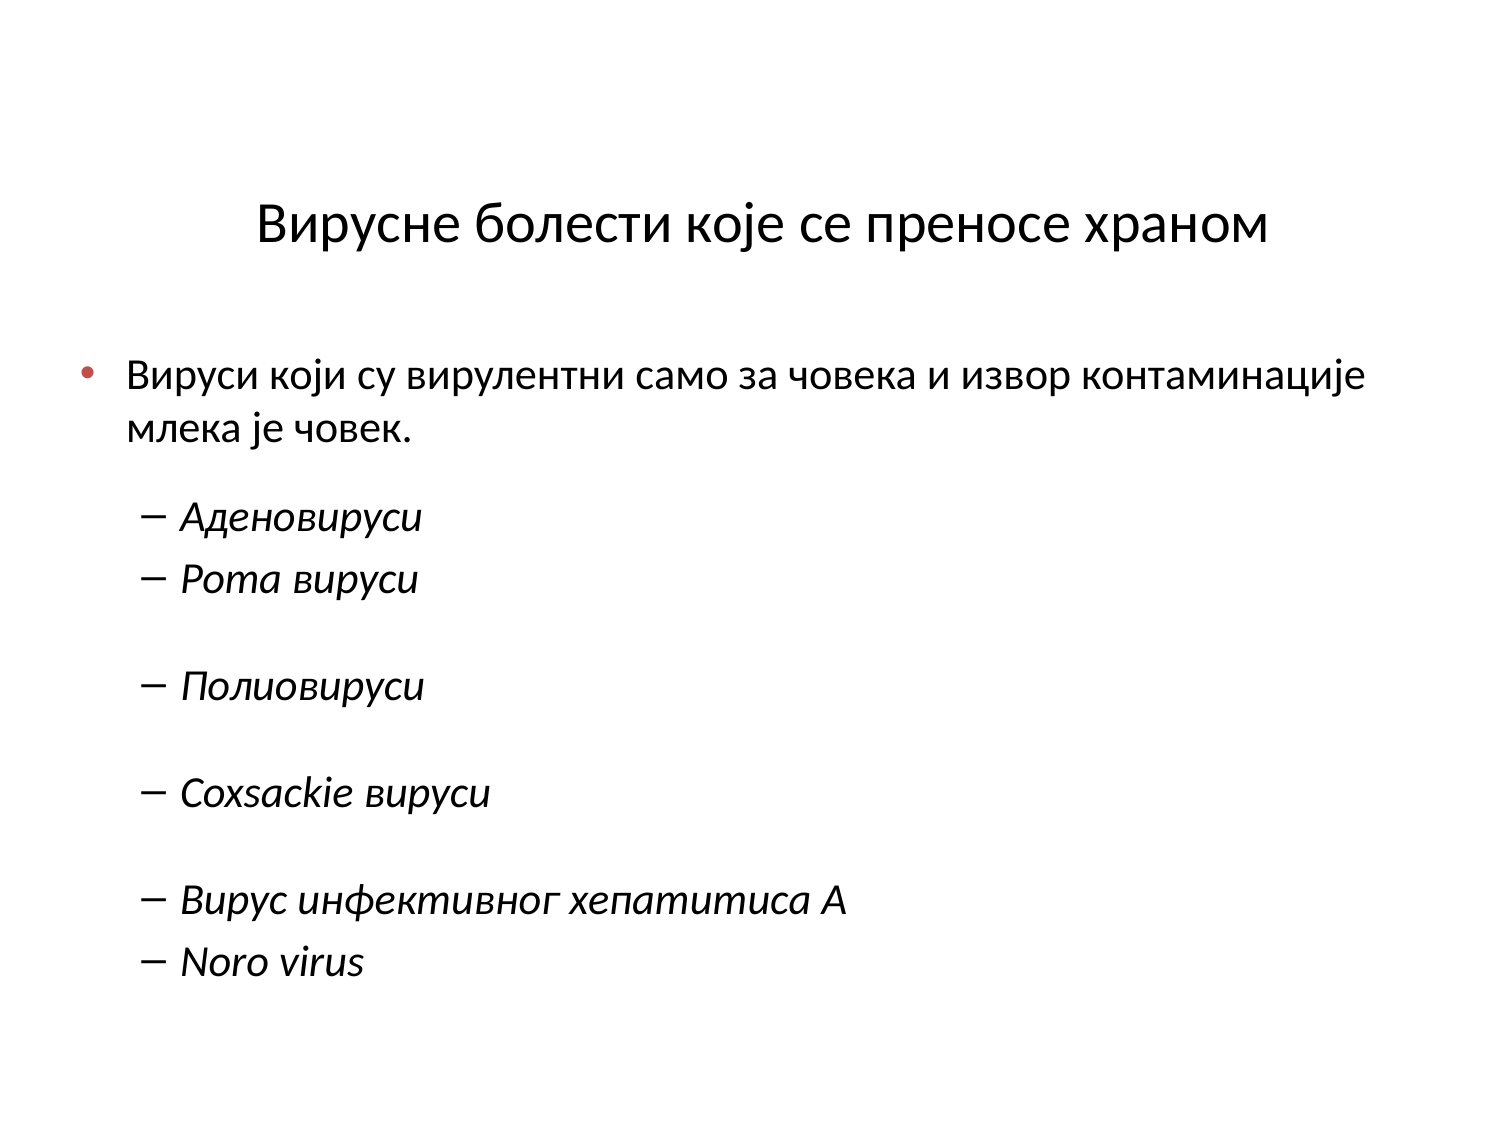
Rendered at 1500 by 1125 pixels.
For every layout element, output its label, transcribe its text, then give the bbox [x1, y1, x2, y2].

list Вируси који су вирулентни само за човека и извор контаминације млека је човек. Аденовируси Рота вируси Полиовируси Coxsackie вируси Вирус инфективног хепатитиса A Noro virus [64, 338, 1415, 993]
title Вирусне болести које се преносе храном [88, 125, 1439, 313]
